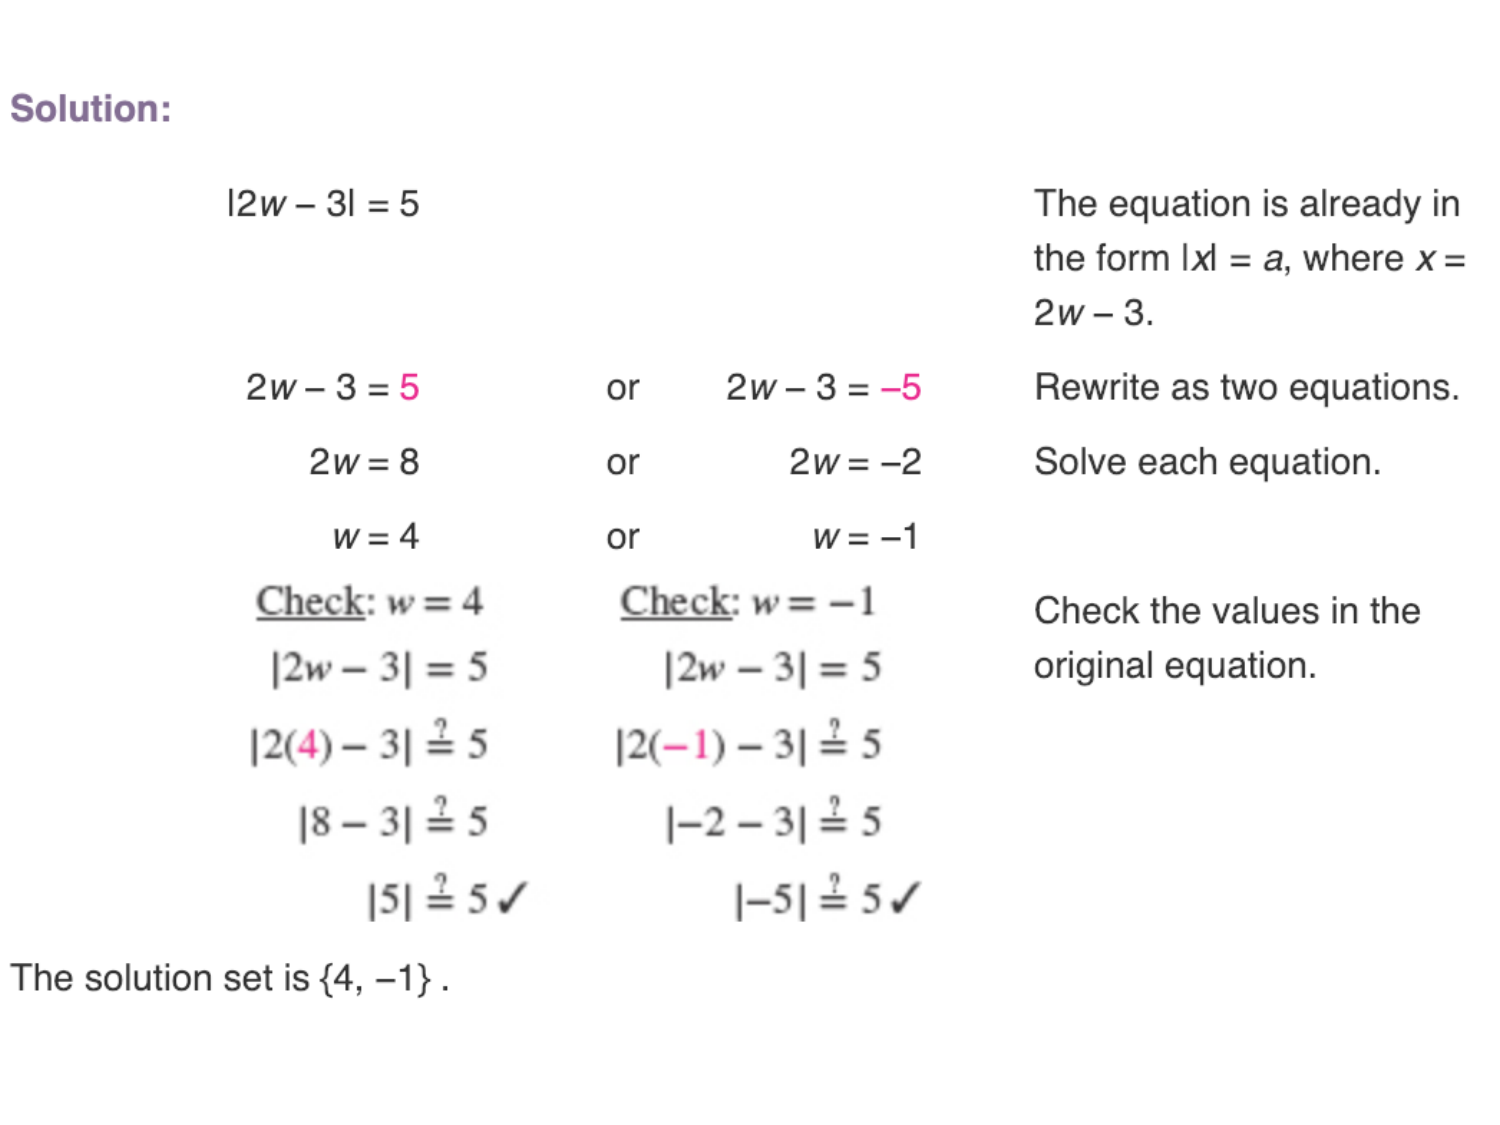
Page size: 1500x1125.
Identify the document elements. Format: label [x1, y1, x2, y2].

list [0, 70, 1500, 1006]
